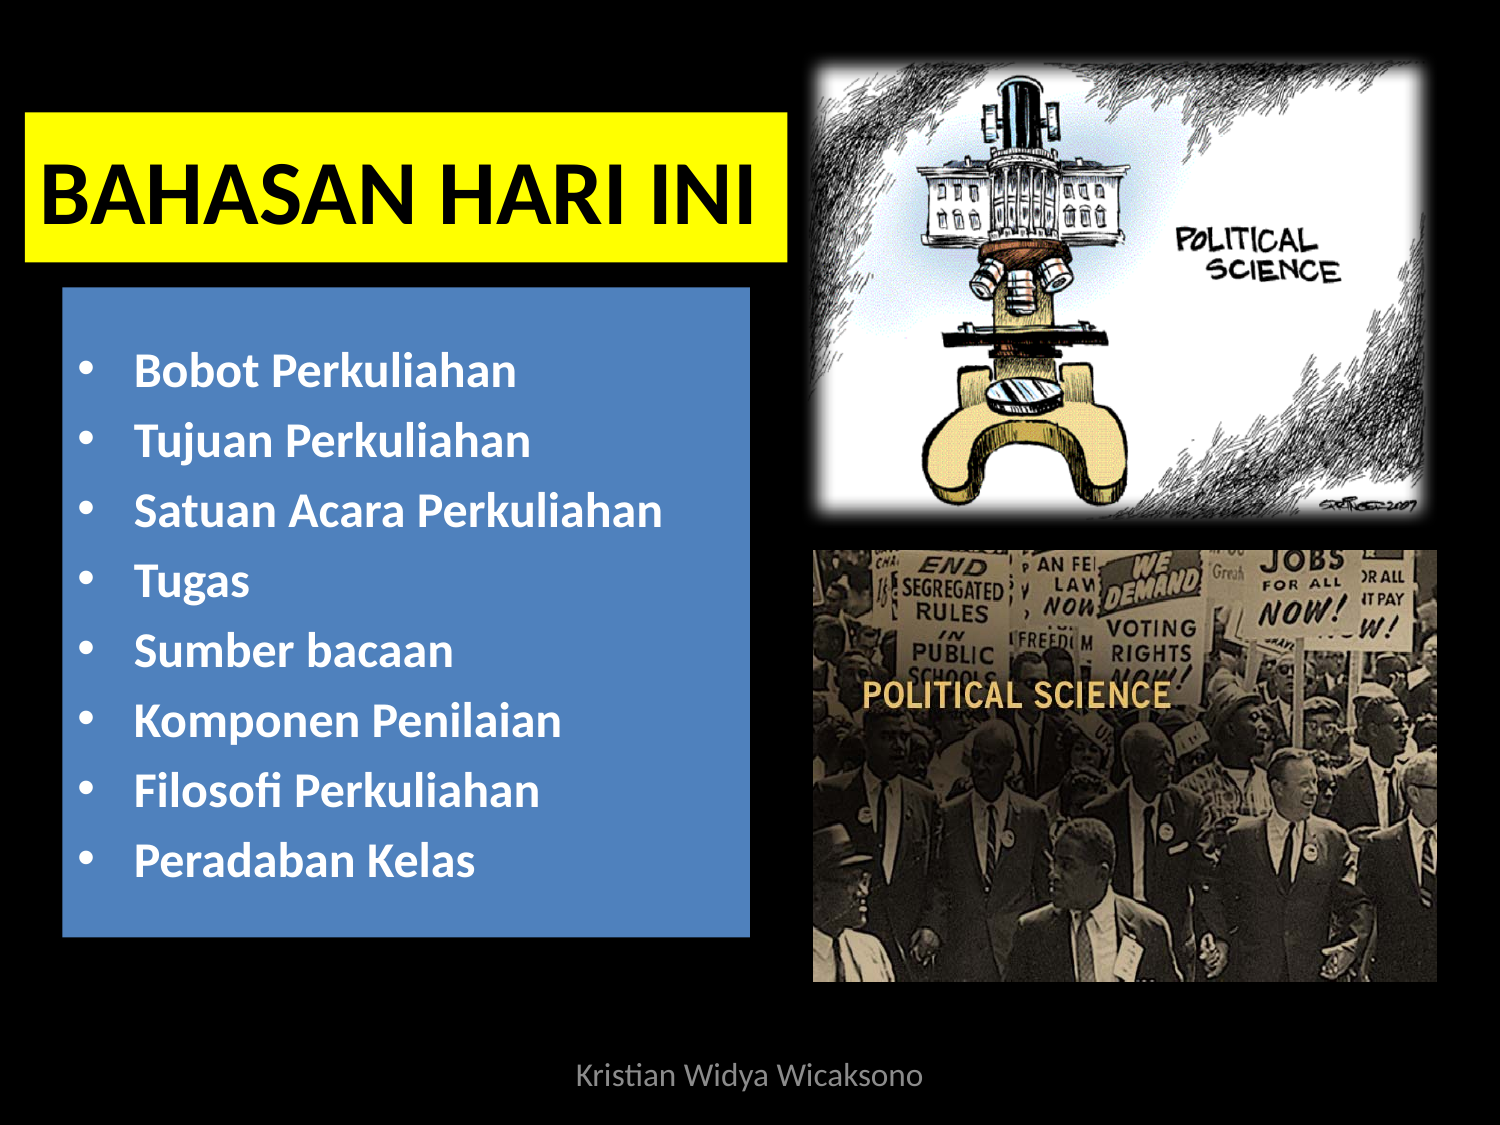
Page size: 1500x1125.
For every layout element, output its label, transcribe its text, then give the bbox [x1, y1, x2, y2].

title BAHASAN HARI INI [24, 112, 788, 263]
picture [812, 549, 1438, 982]
picture [799, 49, 1438, 529]
list Bobot Perkuliahan Tujuan Perkuliahan Satuan Acara Perkuliahan Tugas Sumber bacaan Komponen Penilaian Filosofi Perkuliahan Peradaban Kelas [62, 287, 751, 938]
footer Kristian Widya Wicaksono [512, 1042, 988, 1103]
